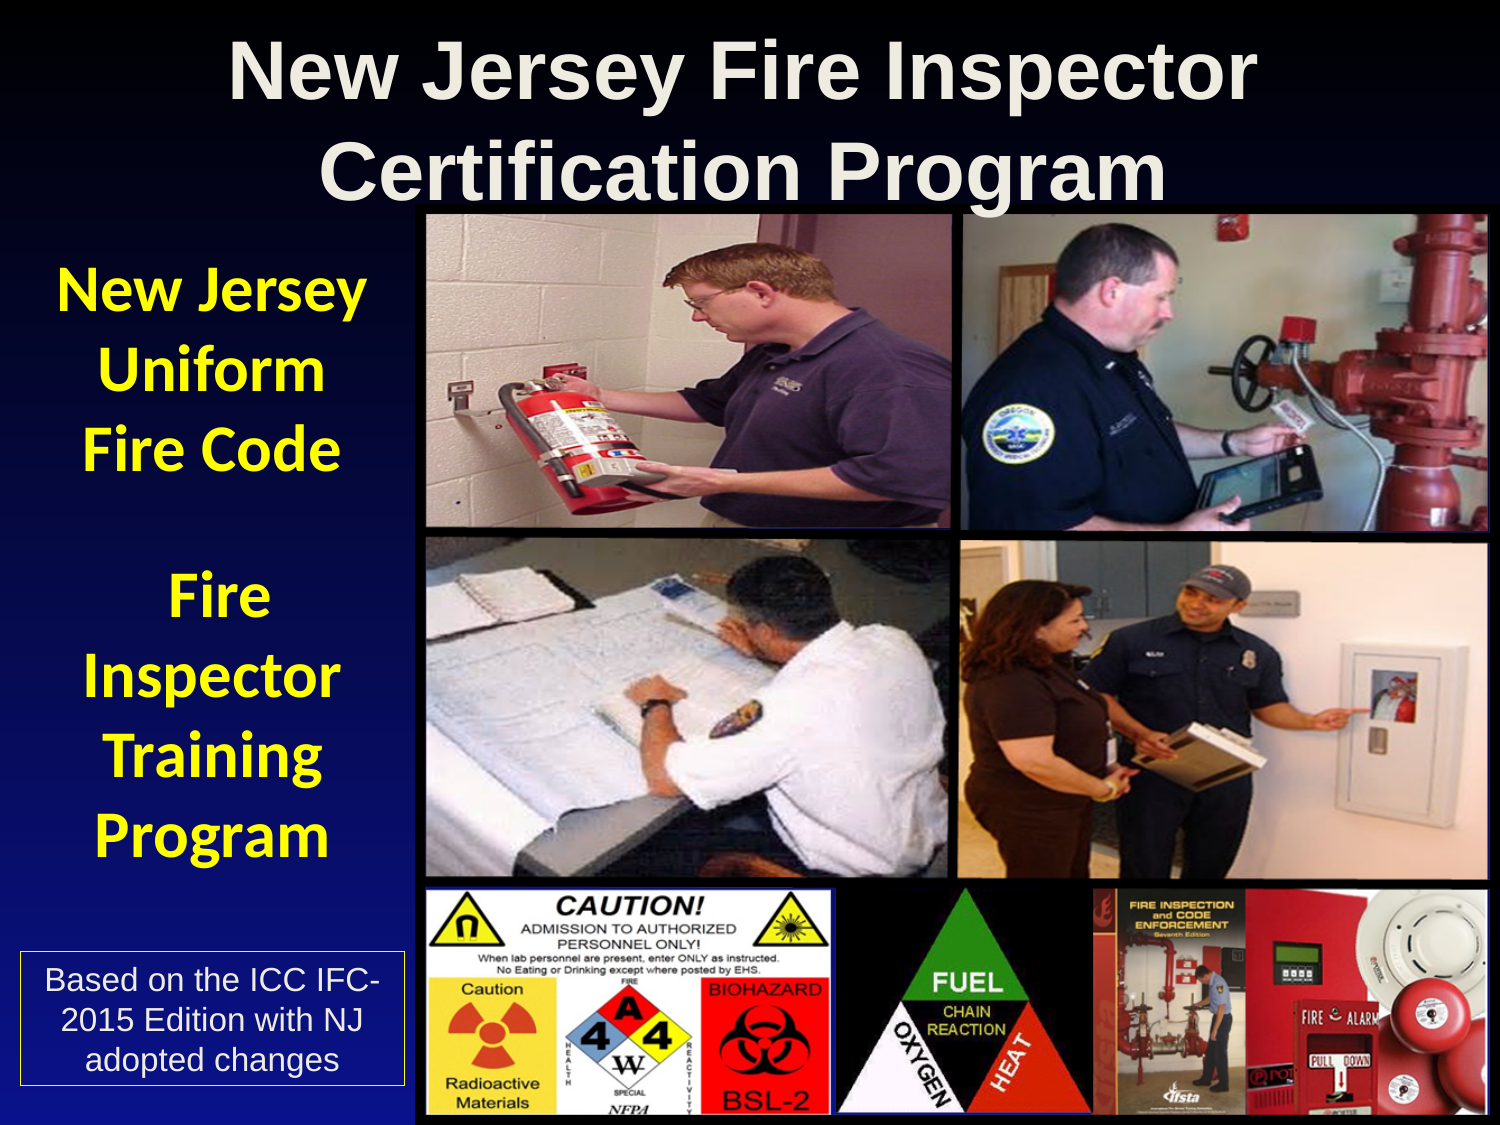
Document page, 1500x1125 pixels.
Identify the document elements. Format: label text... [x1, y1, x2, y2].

text_box New Jersey Fire Inspector Certification Program [0, 37, 1488, 197]
picture [415, 203, 1500, 1125]
text_box New Jersey Uniform Fire Code Fire Inspector Training Program [31, 237, 394, 951]
text_box Based on the ICC IFC-2015 Edition with NJ adopted changes [20, 951, 405, 1086]
